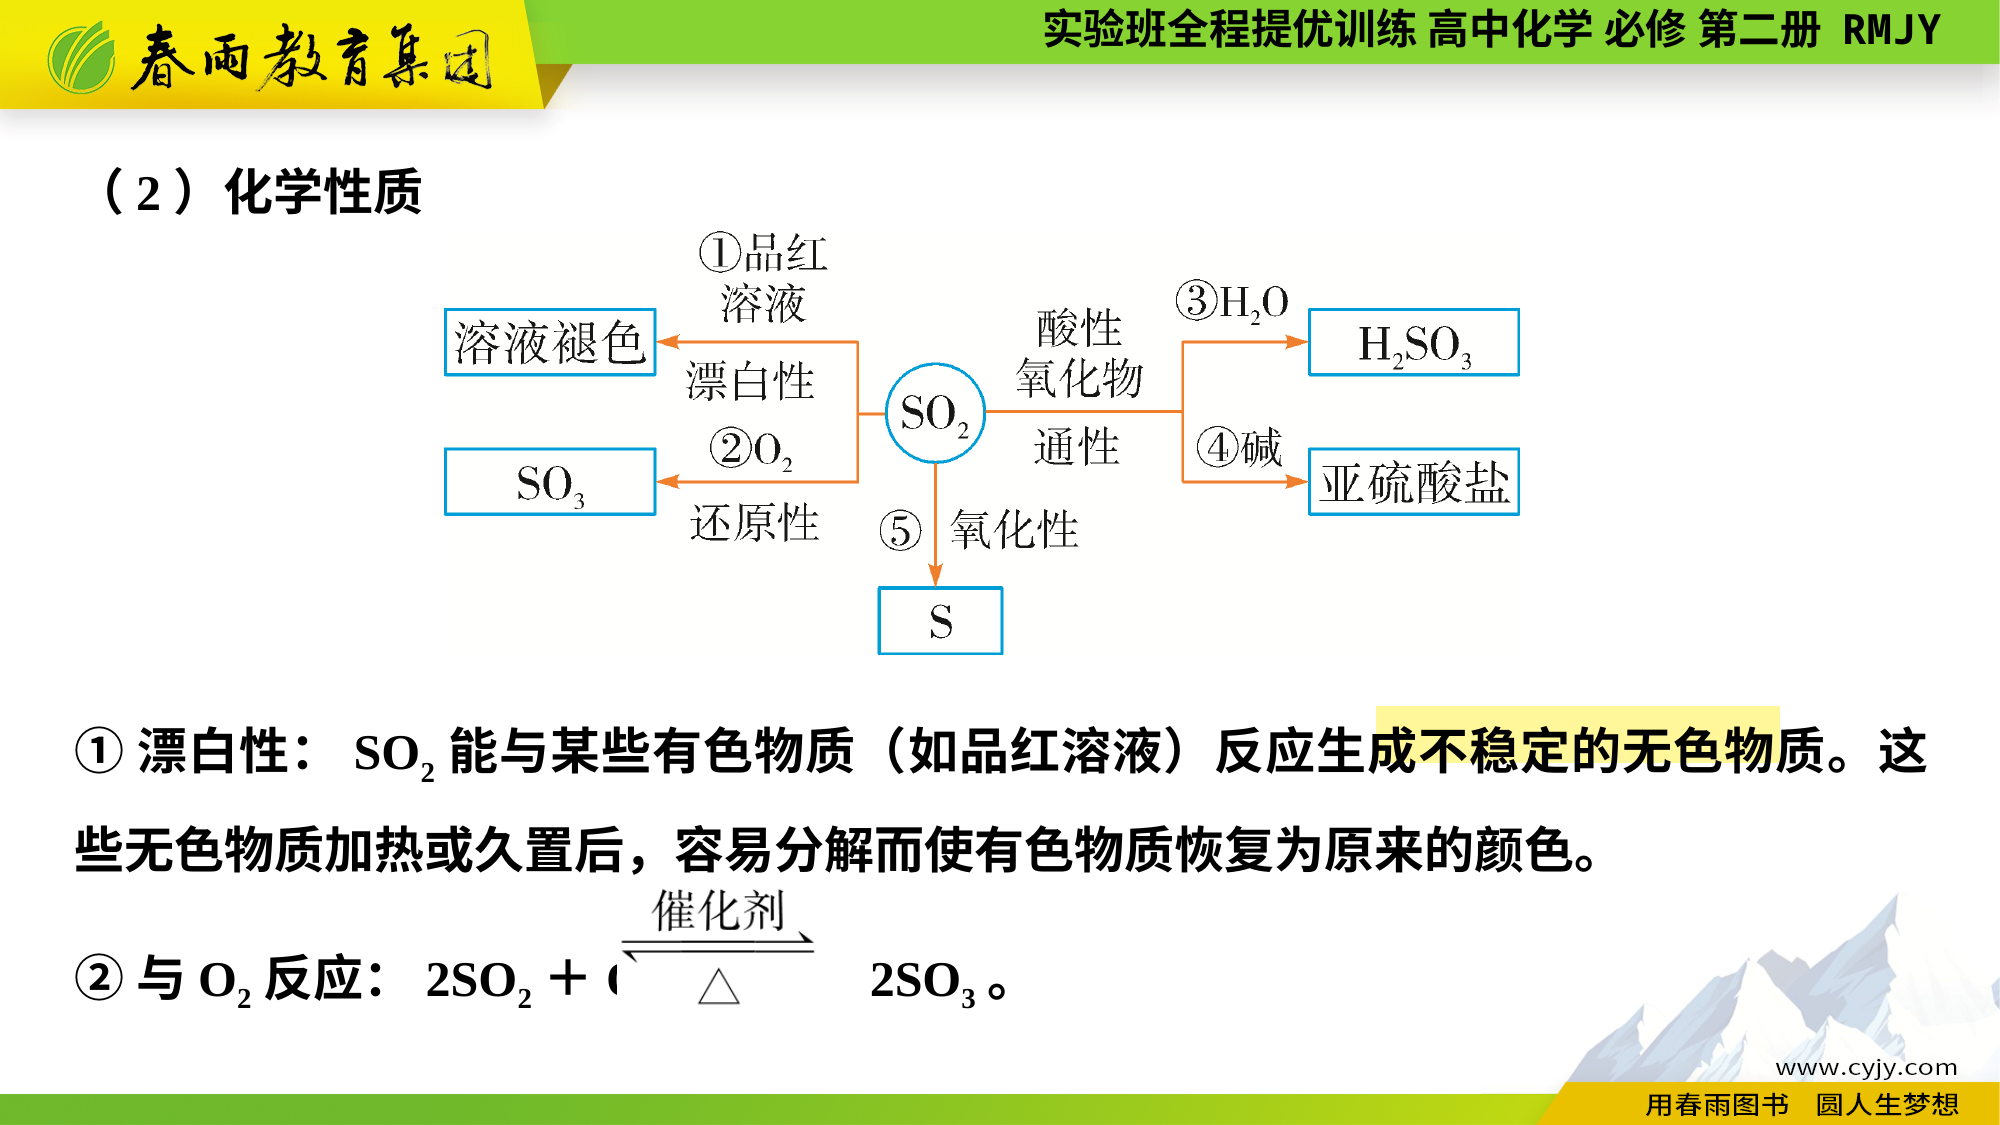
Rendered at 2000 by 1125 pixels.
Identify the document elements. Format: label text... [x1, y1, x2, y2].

list （2）化学性质 [59, 122, 1944, 217]
text_box ①漂白性：SO2能与某些有色物质（如品红溶液）反应生成不稳定的无色物质。这些无色物质加热或久置后，容易分解而使有色物质恢复为原来的颜色。 ②与O2反应：2SO2＋O2 2SO3。 [59, 678, 1944, 1023]
picture [0, 0, 2000, 1125]
